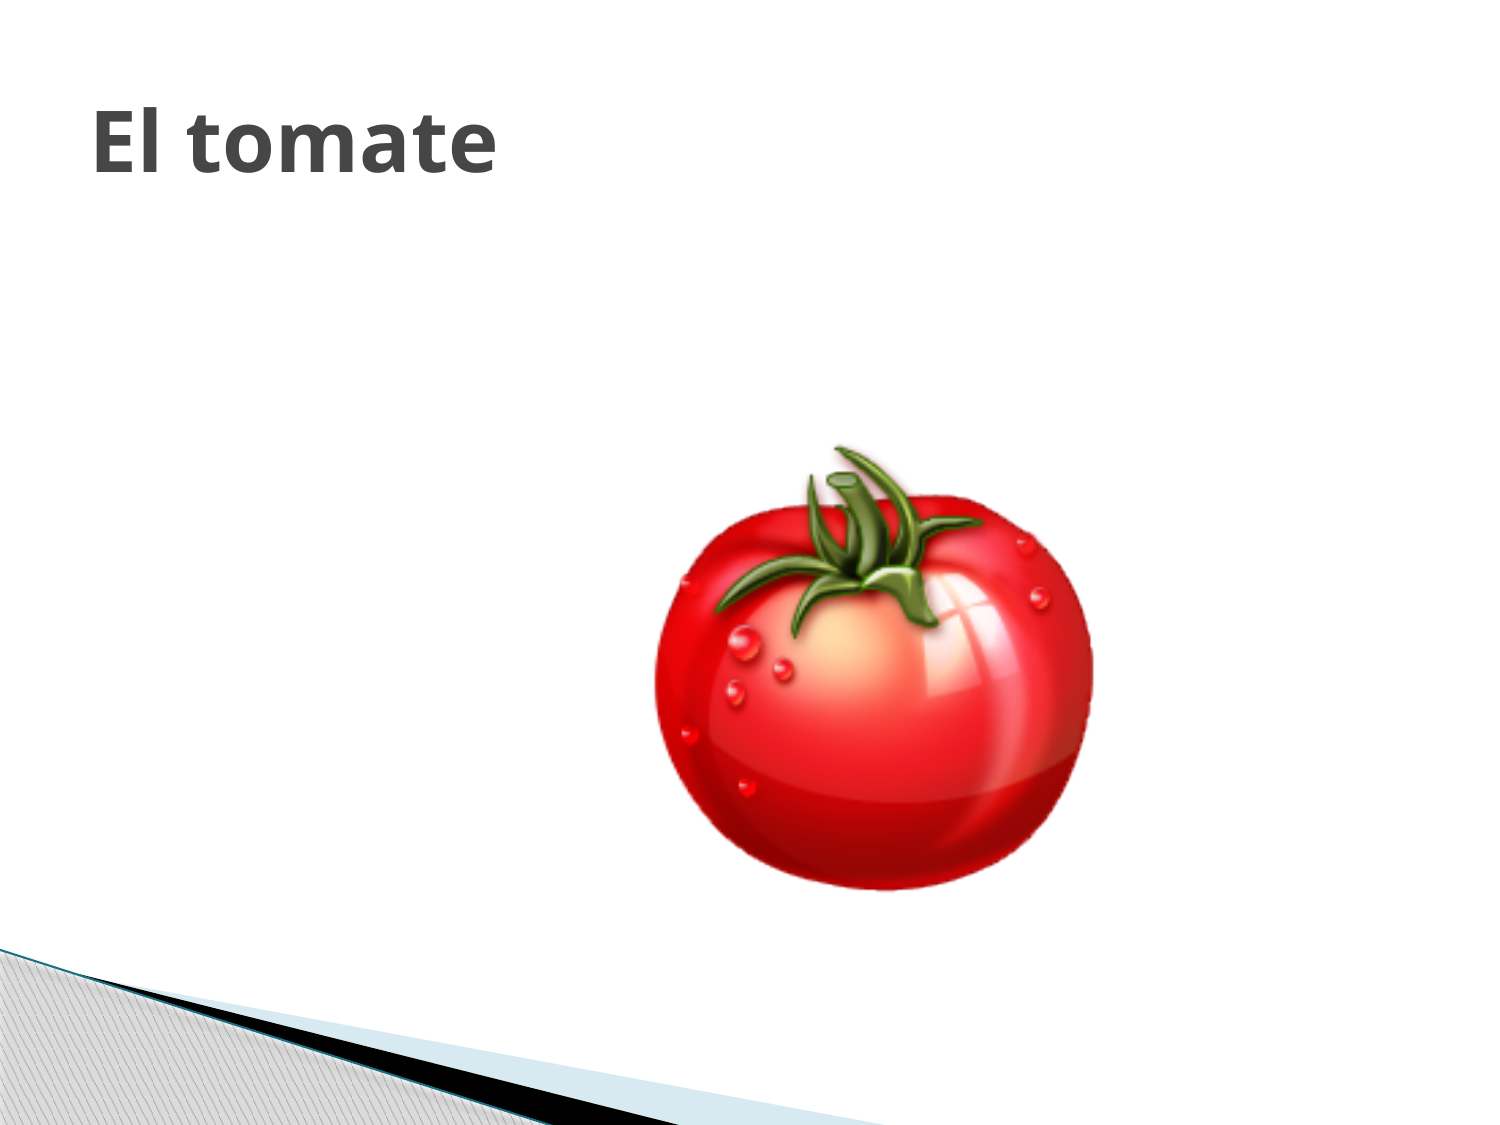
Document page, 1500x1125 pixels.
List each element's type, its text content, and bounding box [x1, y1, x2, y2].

title El tomate [75, 45, 1425, 233]
picture [609, 421, 1101, 913]
